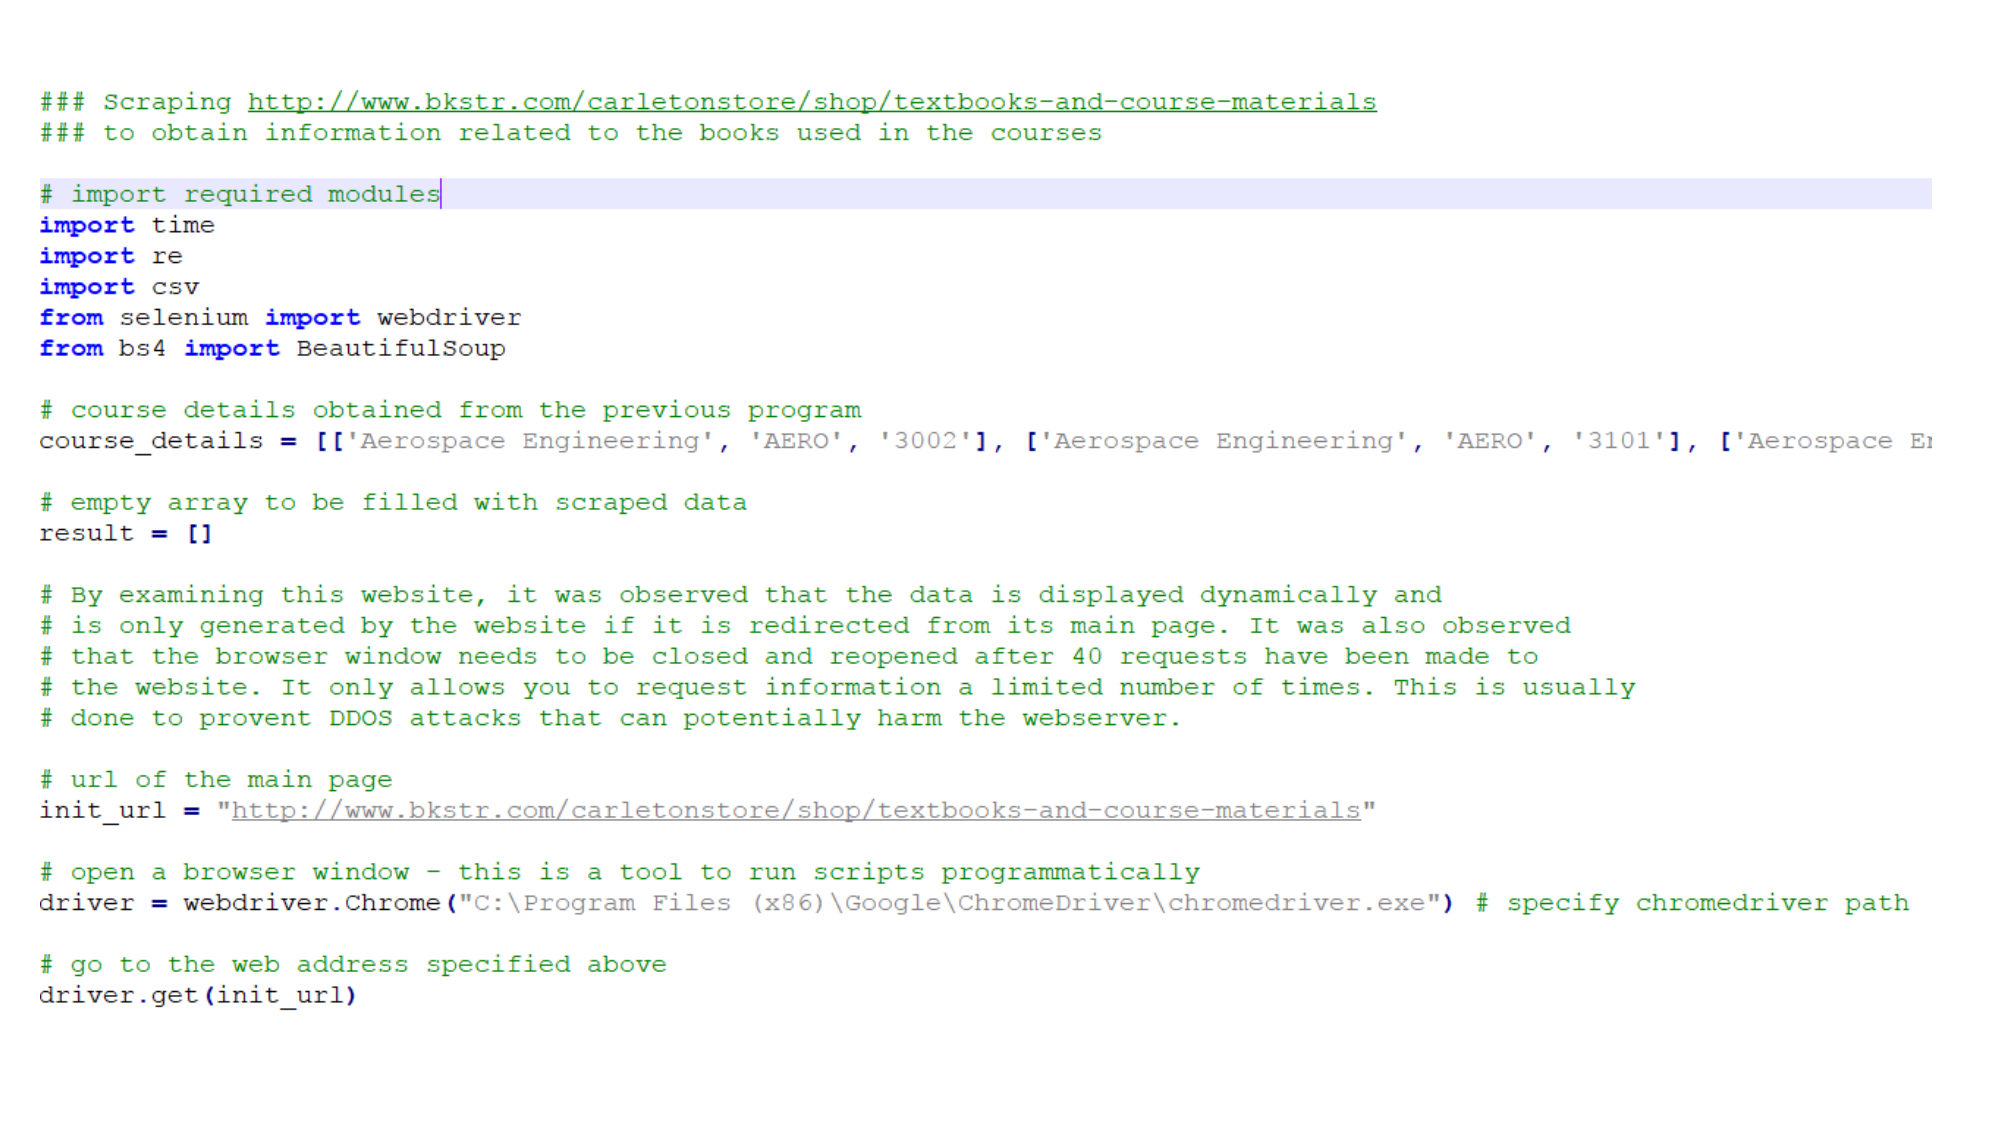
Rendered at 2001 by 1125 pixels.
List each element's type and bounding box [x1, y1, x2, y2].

picture [40, 86, 1932, 1038]
